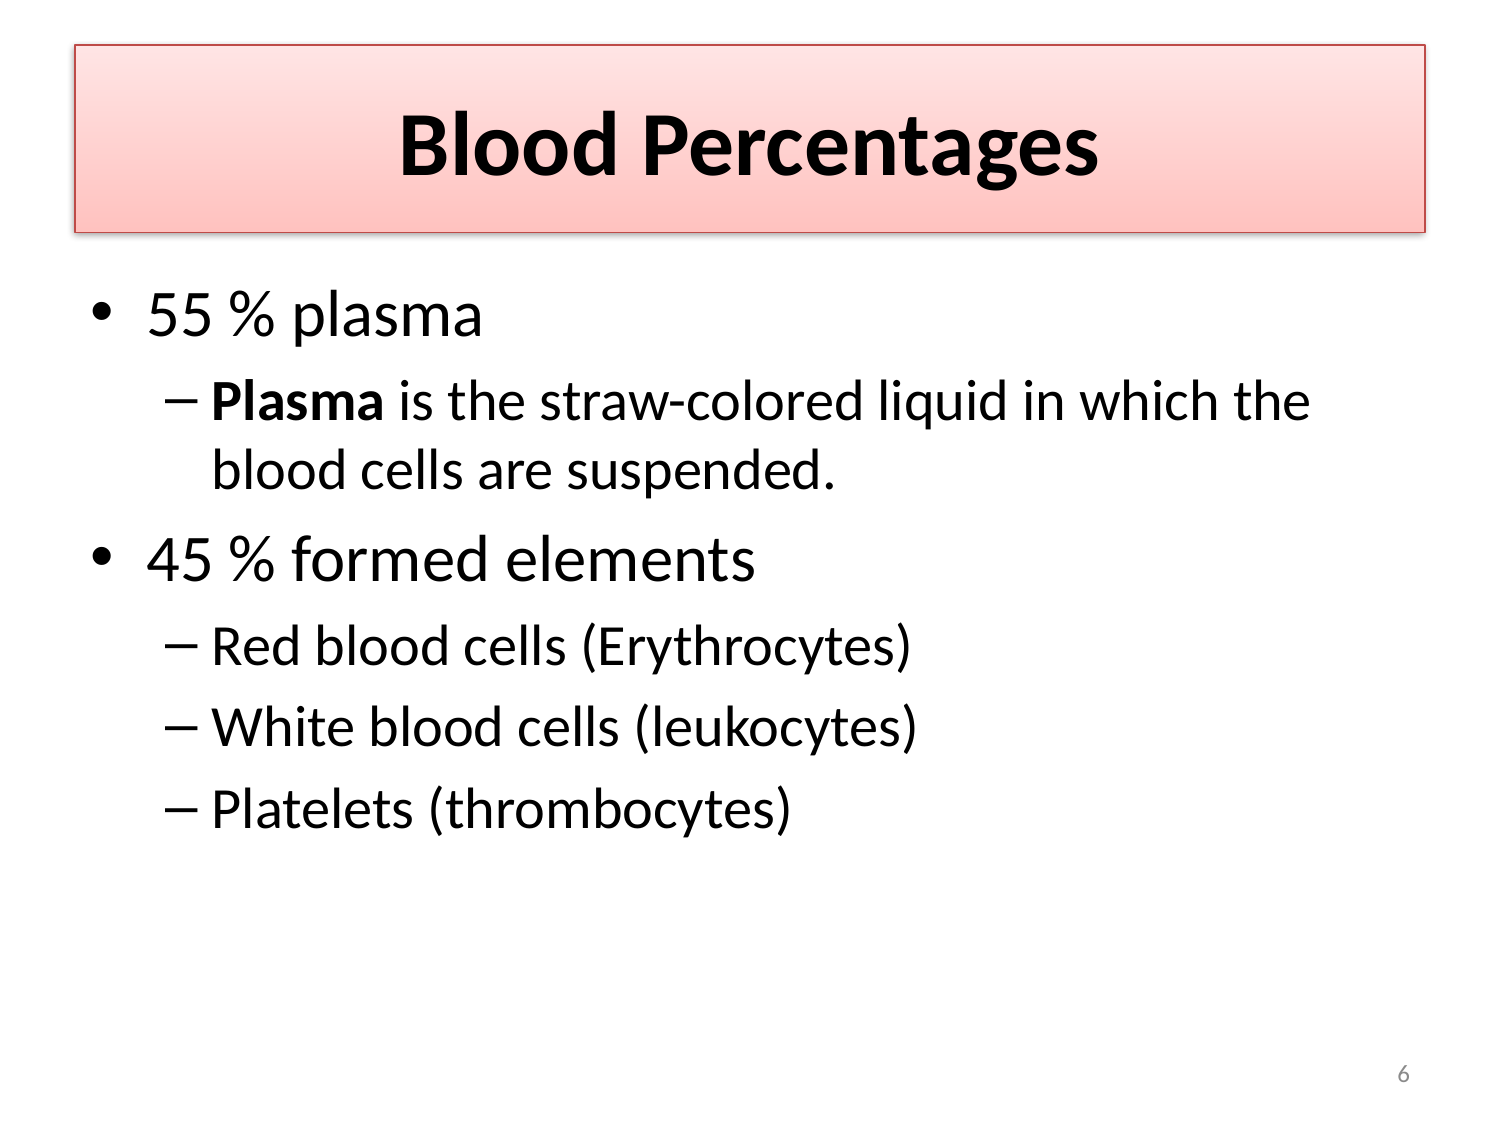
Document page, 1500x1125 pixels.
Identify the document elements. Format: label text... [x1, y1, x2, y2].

list 55 % plasma Plasma is the straw-colored liquid in which the blood cells are suspended. 45 % formed elements Red blood cells (Erythrocytes) White blood cells (leukocytes) Platelets (thrombocytes) [75, 262, 1425, 1005]
slide_number 6 [1074, 1042, 1425, 1103]
title Blood Percentages [74, 44, 1426, 233]
